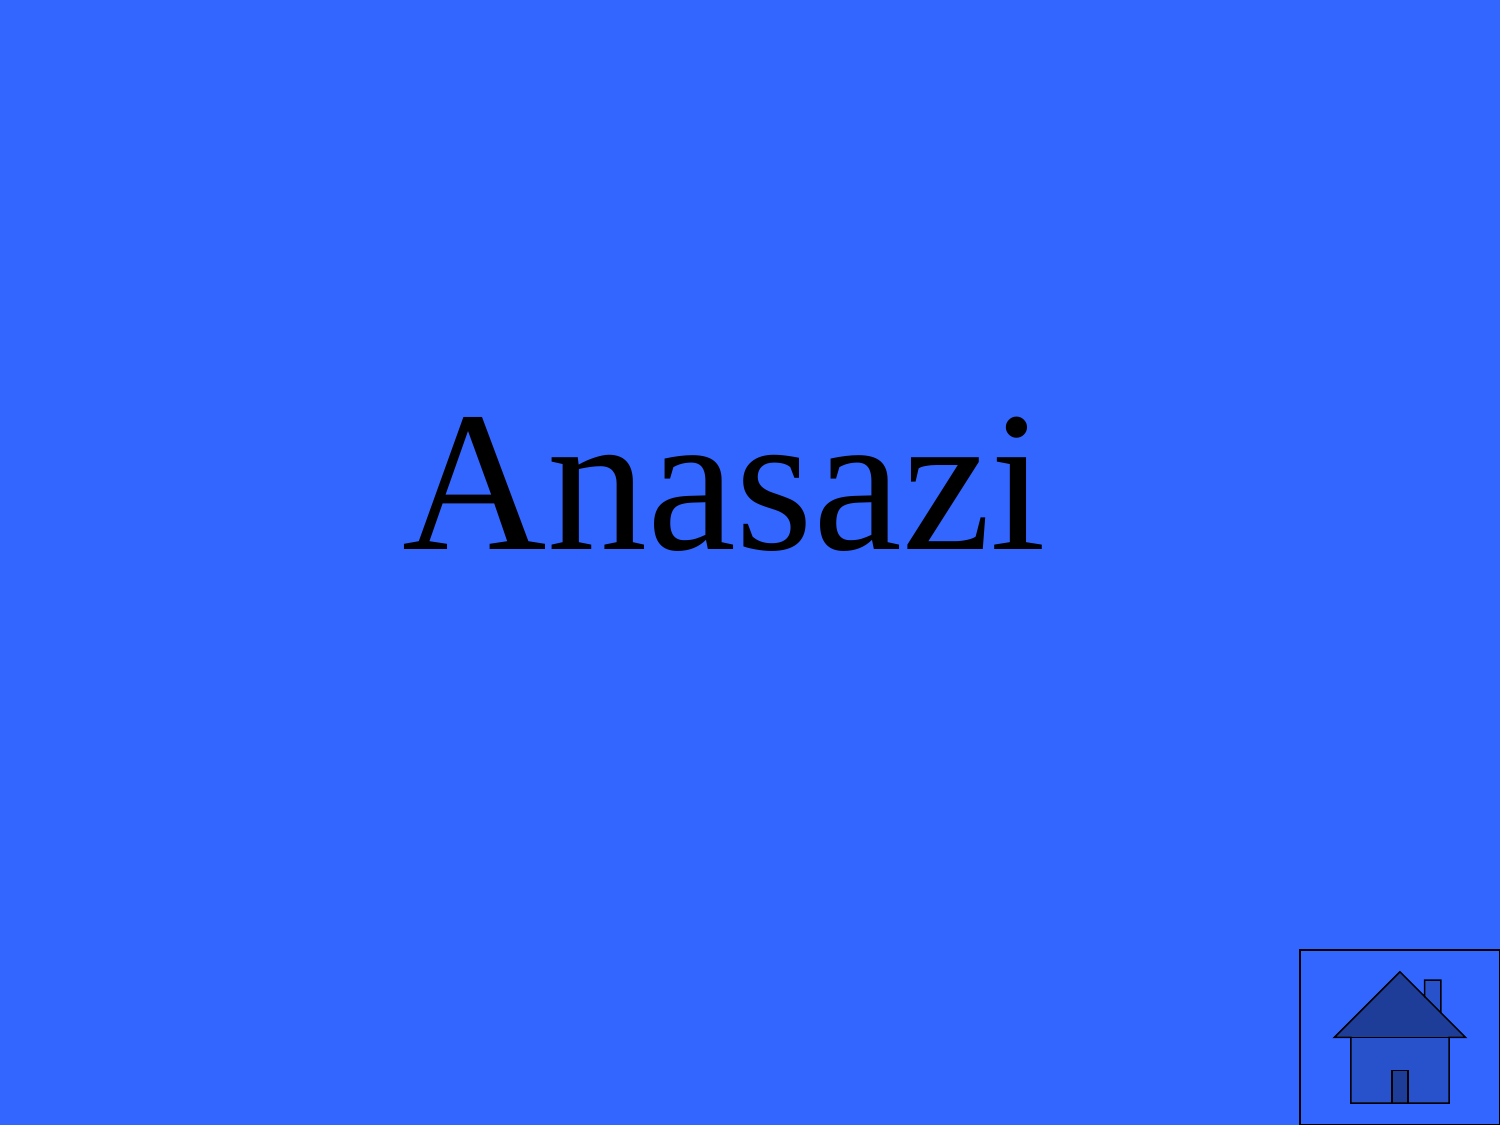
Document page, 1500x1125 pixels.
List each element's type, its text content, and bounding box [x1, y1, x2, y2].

text_box [1299, 950, 1500, 1125]
title Anasazi [112, 349, 1388, 591]
